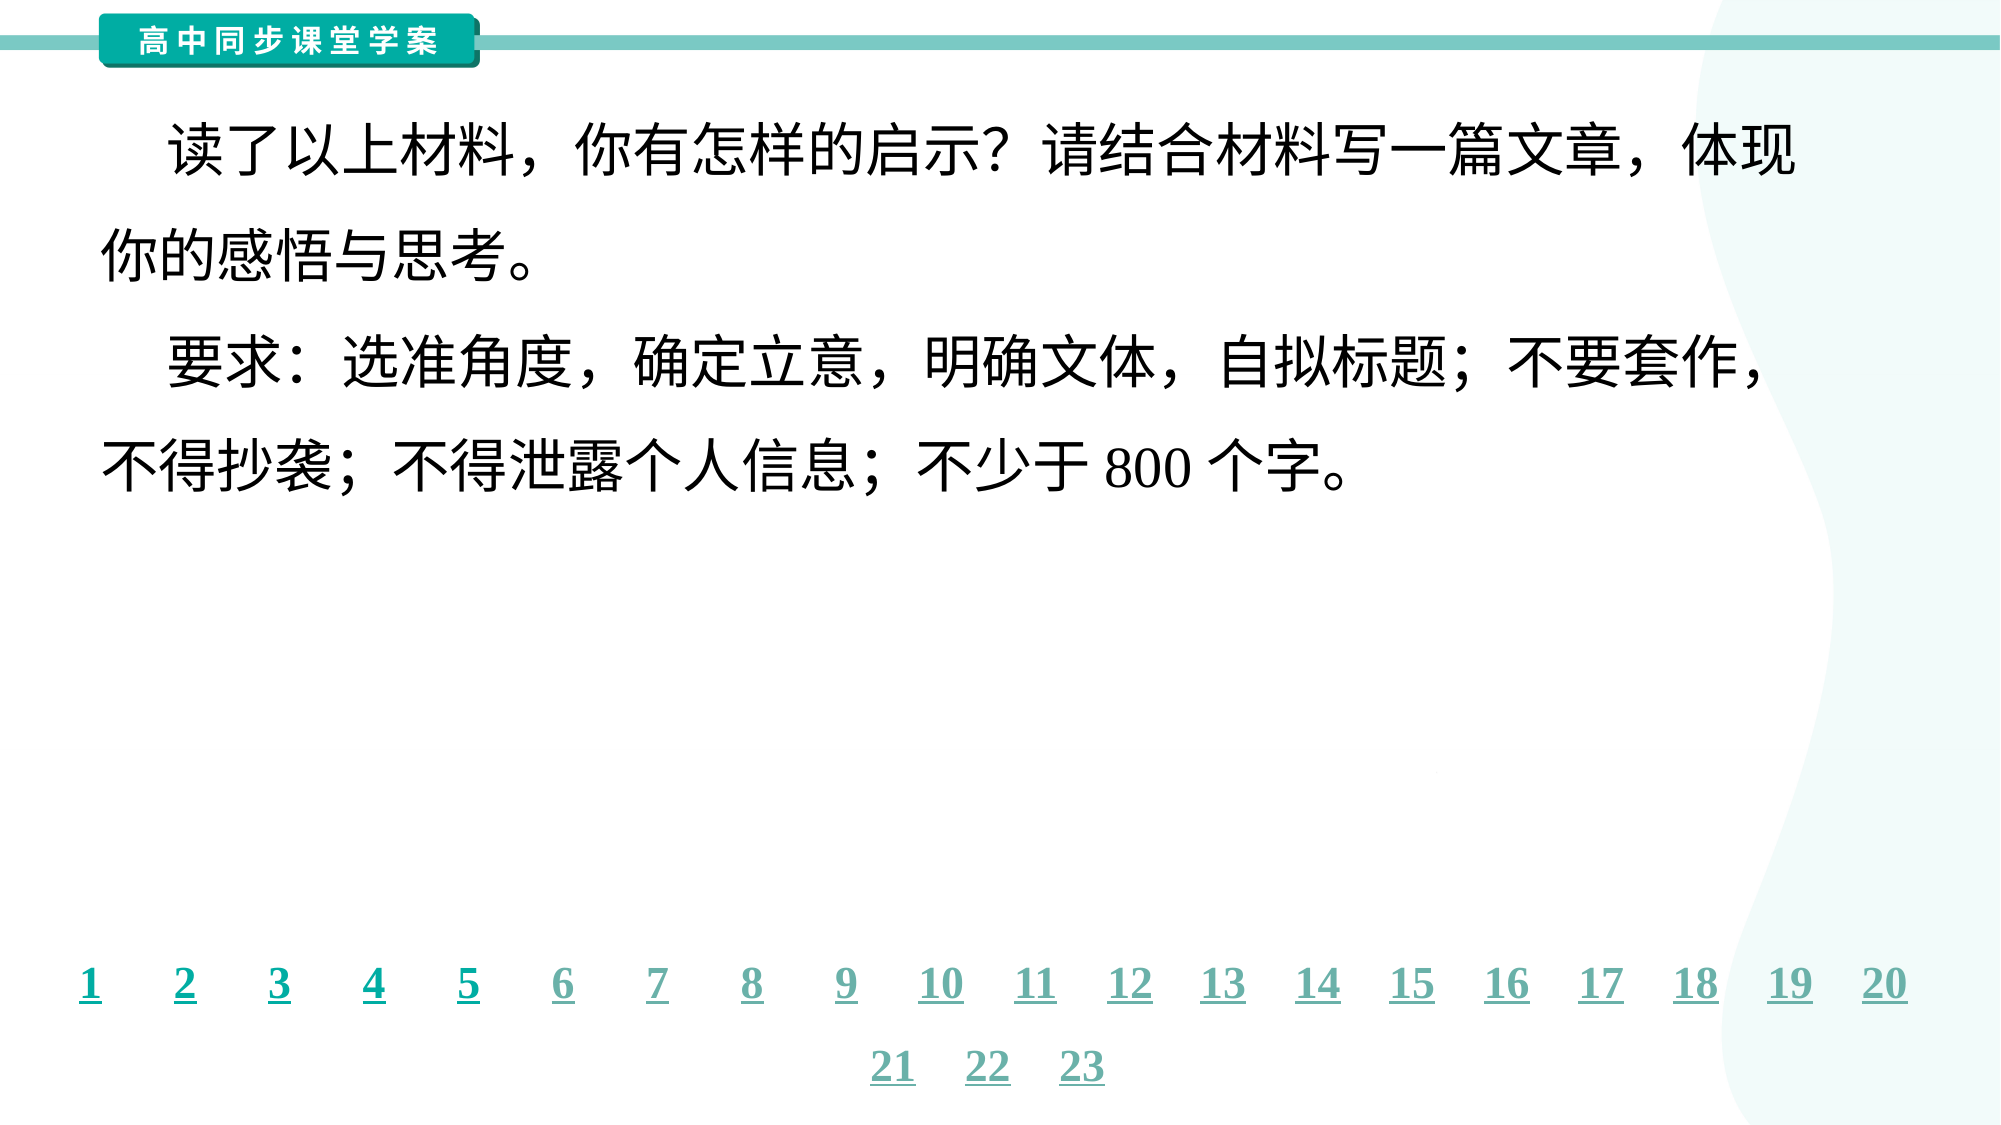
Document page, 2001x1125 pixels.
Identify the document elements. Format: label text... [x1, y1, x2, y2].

text_box 读了以上材料，你有怎样的启示？请结合材料写一篇文章，体现 你的感悟与思考。 要求：选准角度，确定立意，明确文体，自拟标题；不要套作， 不得抄袭；不得泄露个人信息；不少于800个字。 [100, 76, 1899, 489]
picture [0, 0, 2000, 1125]
